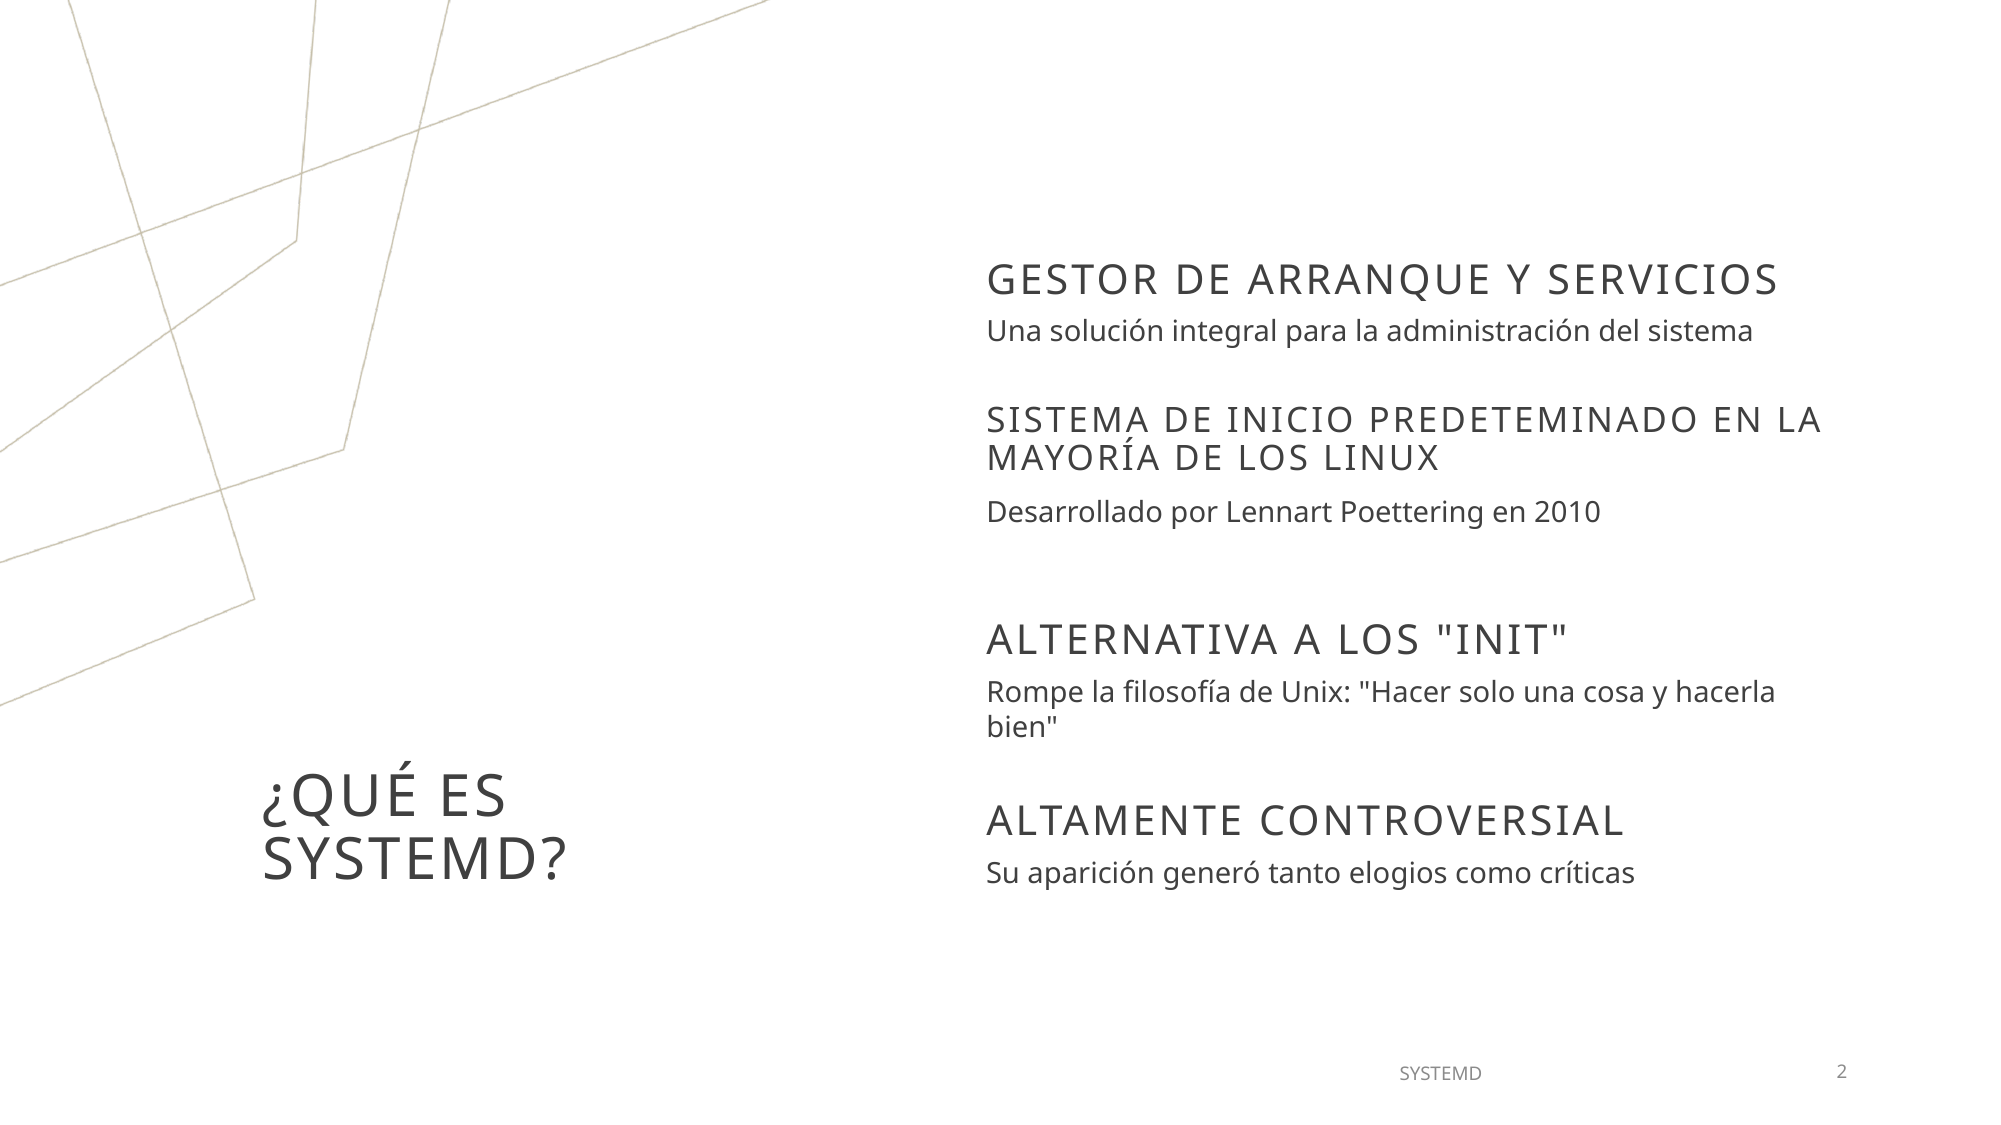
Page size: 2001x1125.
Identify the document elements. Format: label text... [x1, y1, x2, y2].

list ALTAMENTE CONTROVERSIAL [971, 792, 1863, 846]
title ¿qué es systemd? [247, 681, 763, 900]
list Una solución integral para la administración del sistema [971, 305, 1949, 397]
list GESTOR DE ARRANQUE Y SERVICIOS [971, 251, 1863, 305]
list SISTEMA DE INICIO PREDETEMINADO EN LA MAYORÍA DE LOS LINUX [971, 395, 1865, 485]
list Rompe la filosofía de Unix: "Hacer solo una cosa y hacerla bien" [971, 665, 1863, 758]
list Su aparición generó tanto elogios como críticas [971, 846, 1918, 938]
slide_number 2 [1755, 1042, 1863, 1103]
picture [0, 0, 803, 720]
list Desarrollado por Lennart Poettering en 2010 [971, 485, 1949, 578]
footer SYSTEMD [1174, 1042, 1707, 1103]
list ALTERNATIVA A LOS "INIT" [971, 611, 1863, 665]
